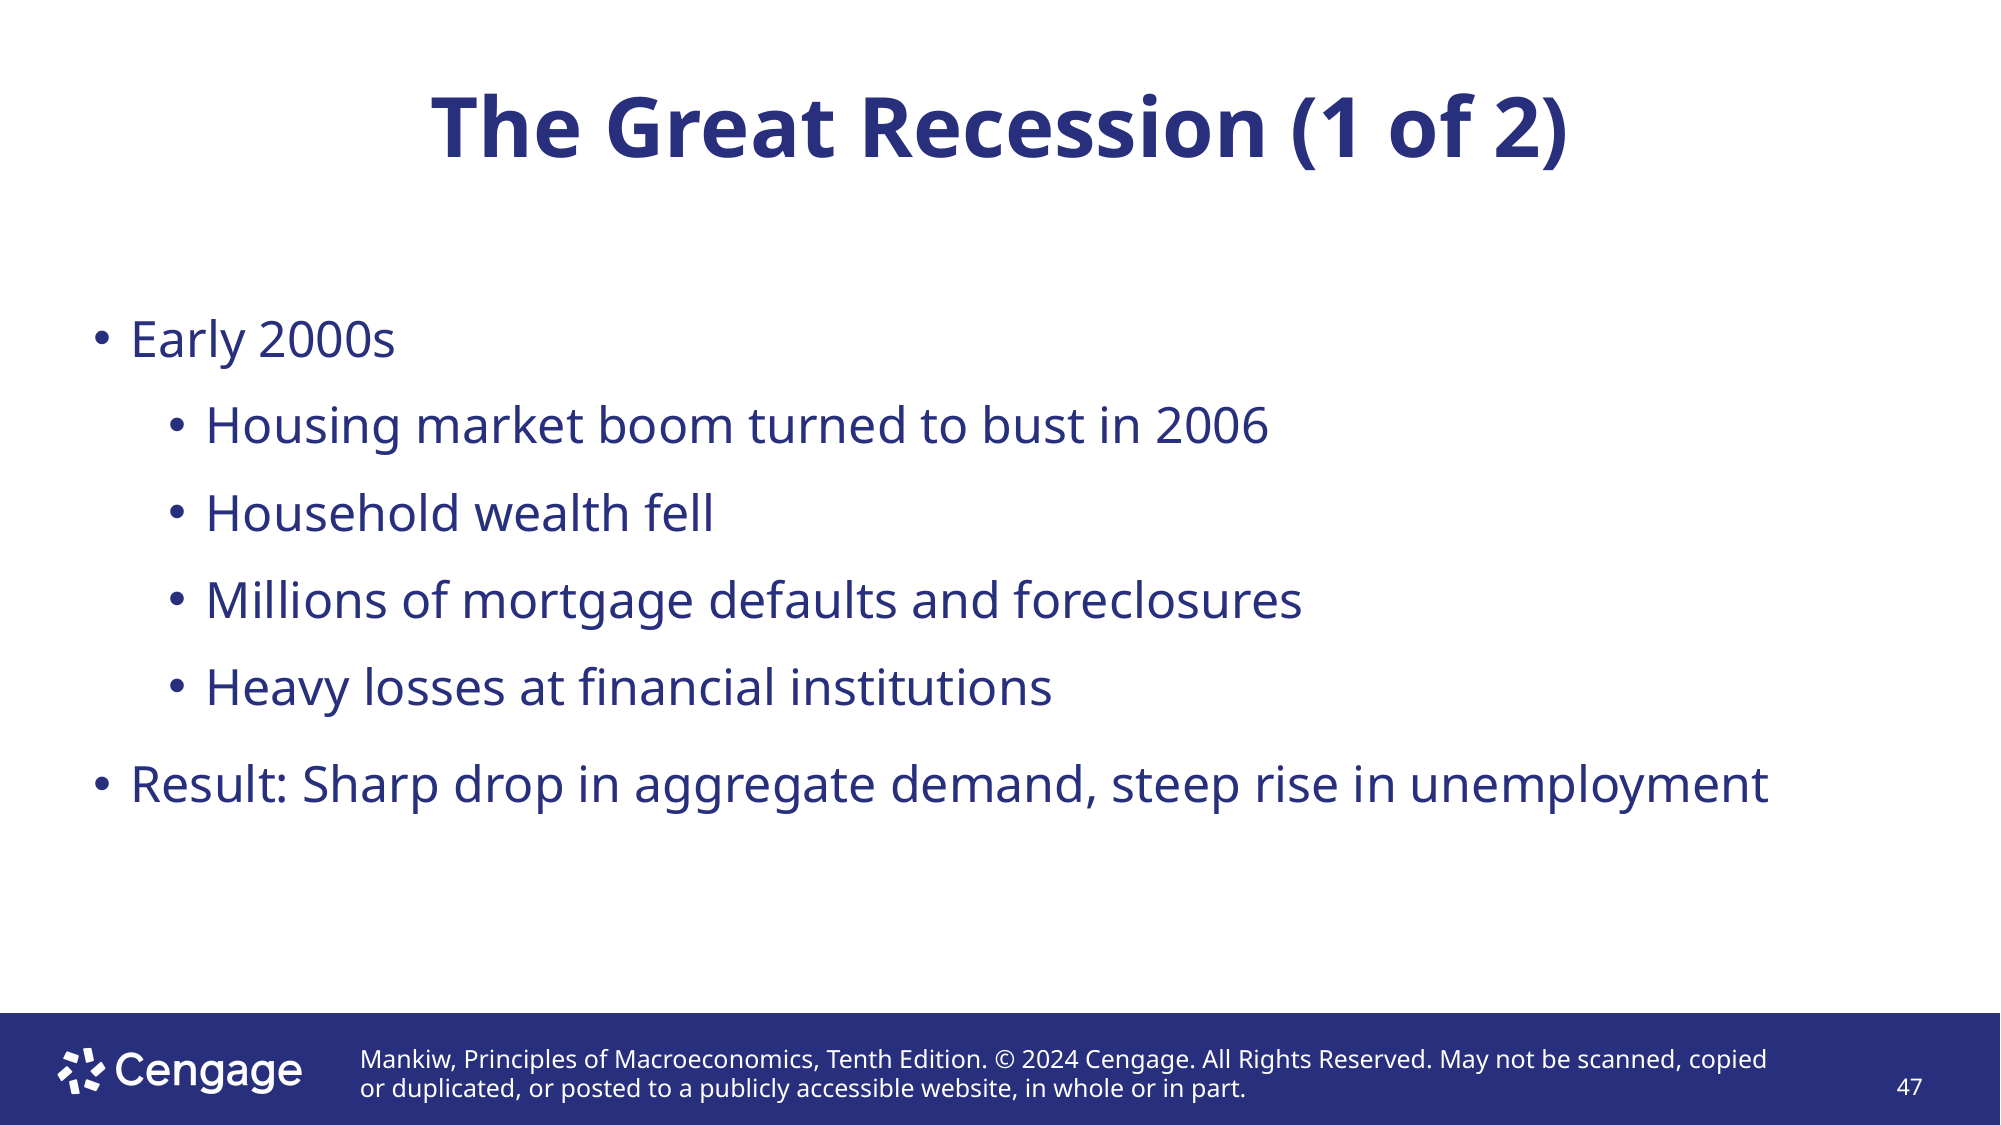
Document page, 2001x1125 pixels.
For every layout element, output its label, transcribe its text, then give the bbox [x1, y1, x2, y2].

title The Great Recession (1 of 2) [78, 77, 1923, 278]
picture [30, 1020, 329, 1122]
list Early 2000s Housing market boom turned to bust in 2006 Household wealth fell Millions of mortgage defaults and foreclosures Heavy losses at financial institutions Result: Sharp drop in aggregate demand, steep rise in unemployment [78, 299, 1923, 1014]
